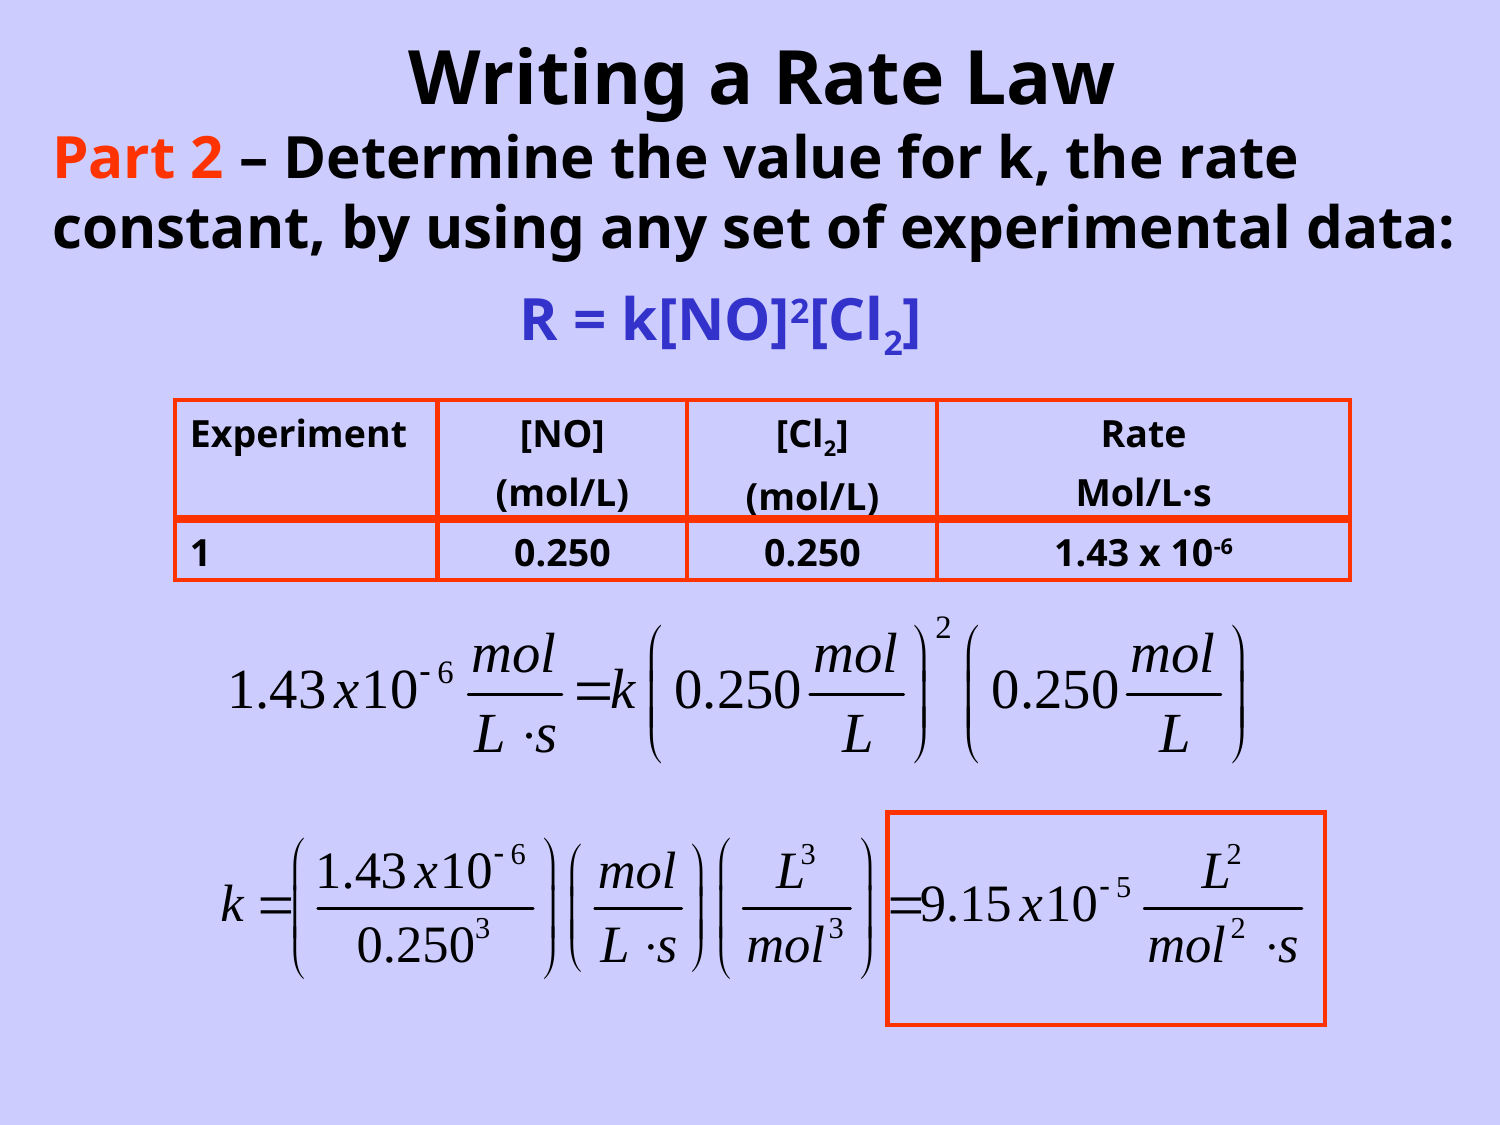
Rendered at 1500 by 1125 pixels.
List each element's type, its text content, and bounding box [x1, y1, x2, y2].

table_header [Cl2] (mol/L) [689, 402, 935, 515]
table_header [NO] (mol/L) [440, 402, 685, 515]
table_header Rate Mol/L·s [939, 402, 1348, 515]
title Writing a Rate Law [112, 0, 1413, 112]
table_cell 0.250 [440, 523, 685, 578]
text_box [259, 549, 291, 598]
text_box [212, 824, 1313, 992]
text_box Part 2 – Determine the value for k, the rate constant, by using any set of experimental data: [37, 112, 1475, 268]
text_box [887, 812, 1325, 1025]
table_header Experiment [177, 402, 435, 515]
table_cell 1 [177, 523, 435, 578]
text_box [224, 599, 1263, 775]
text_box R = k[NO]2[Cl2] [505, 275, 937, 370]
table_cell 1.43 x 10-6 [939, 523, 1348, 578]
table_cell 0.250 [689, 523, 935, 578]
